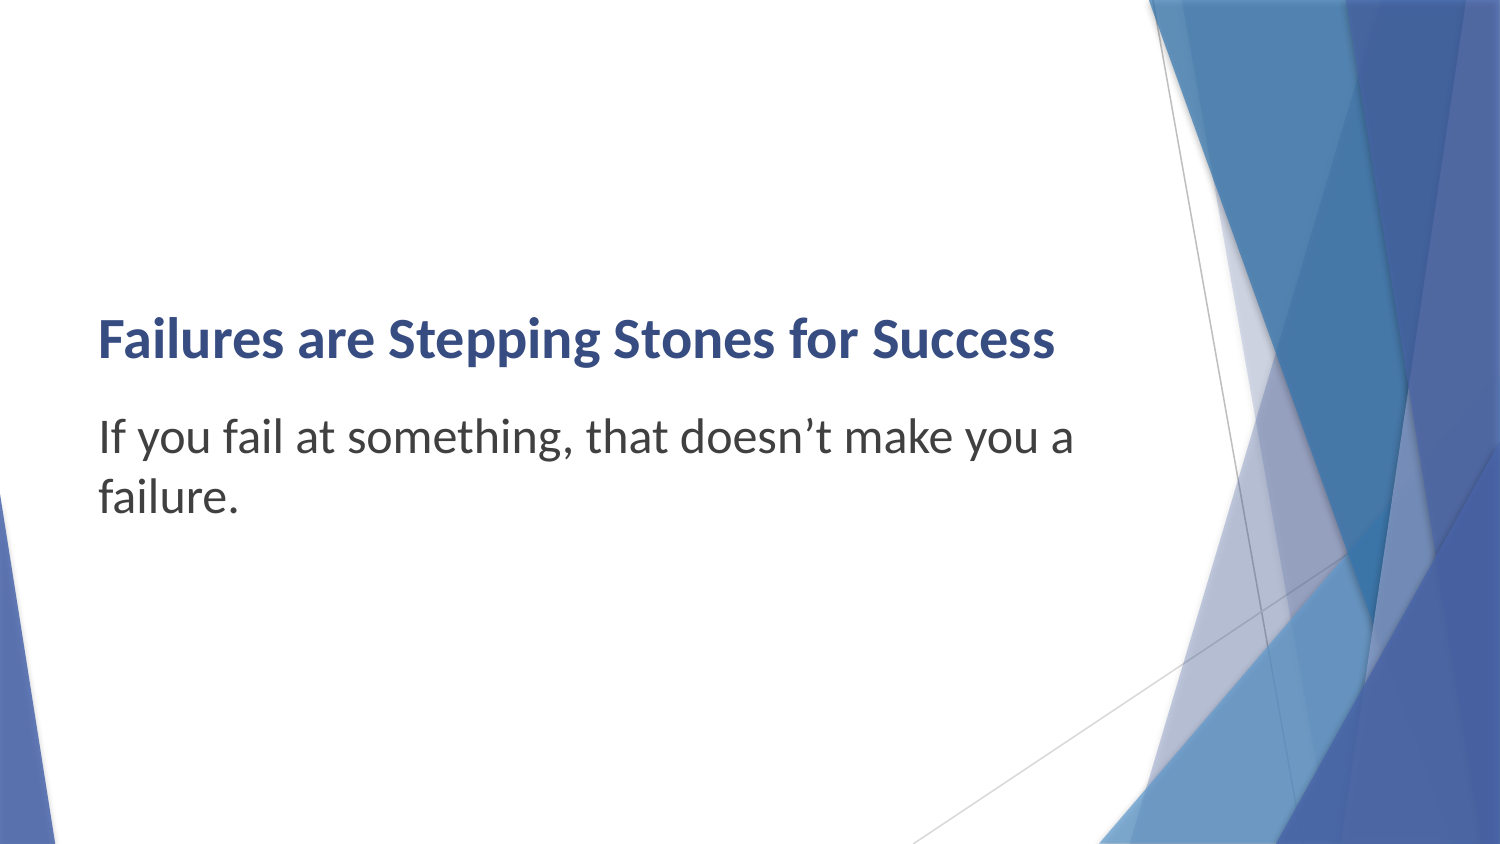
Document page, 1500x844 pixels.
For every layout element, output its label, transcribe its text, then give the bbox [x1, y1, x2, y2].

list If you fail at something, that doesn’t make you a failure. [83, 374, 1141, 552]
title Failures are Stepping Stones for Success [83, 283, 1141, 374]
